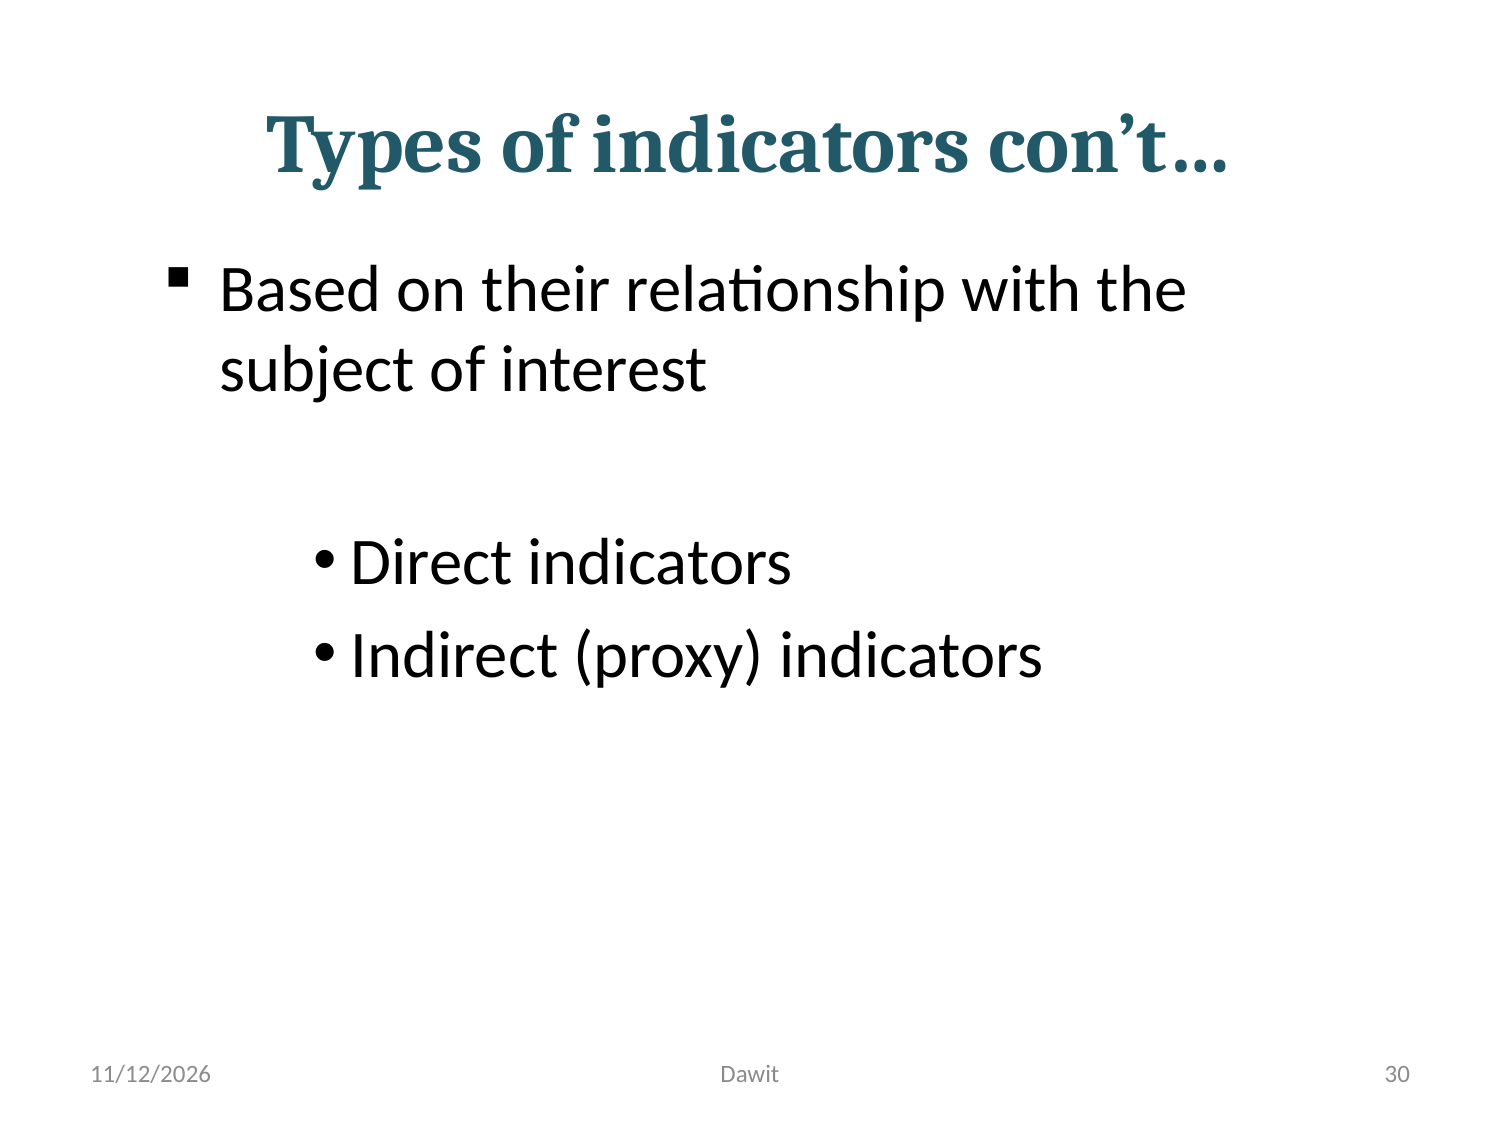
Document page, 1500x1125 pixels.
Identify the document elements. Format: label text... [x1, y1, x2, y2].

list Based on their relationship with the subject of interest Direct indicators Indirect (proxy) indicators [148, 237, 1352, 1013]
footer Dawit [512, 1042, 988, 1103]
slide_number 30 [1074, 1042, 1425, 1103]
title Types of indicators con’t… [75, 45, 1425, 233]
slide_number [75, 1042, 425, 1103]
